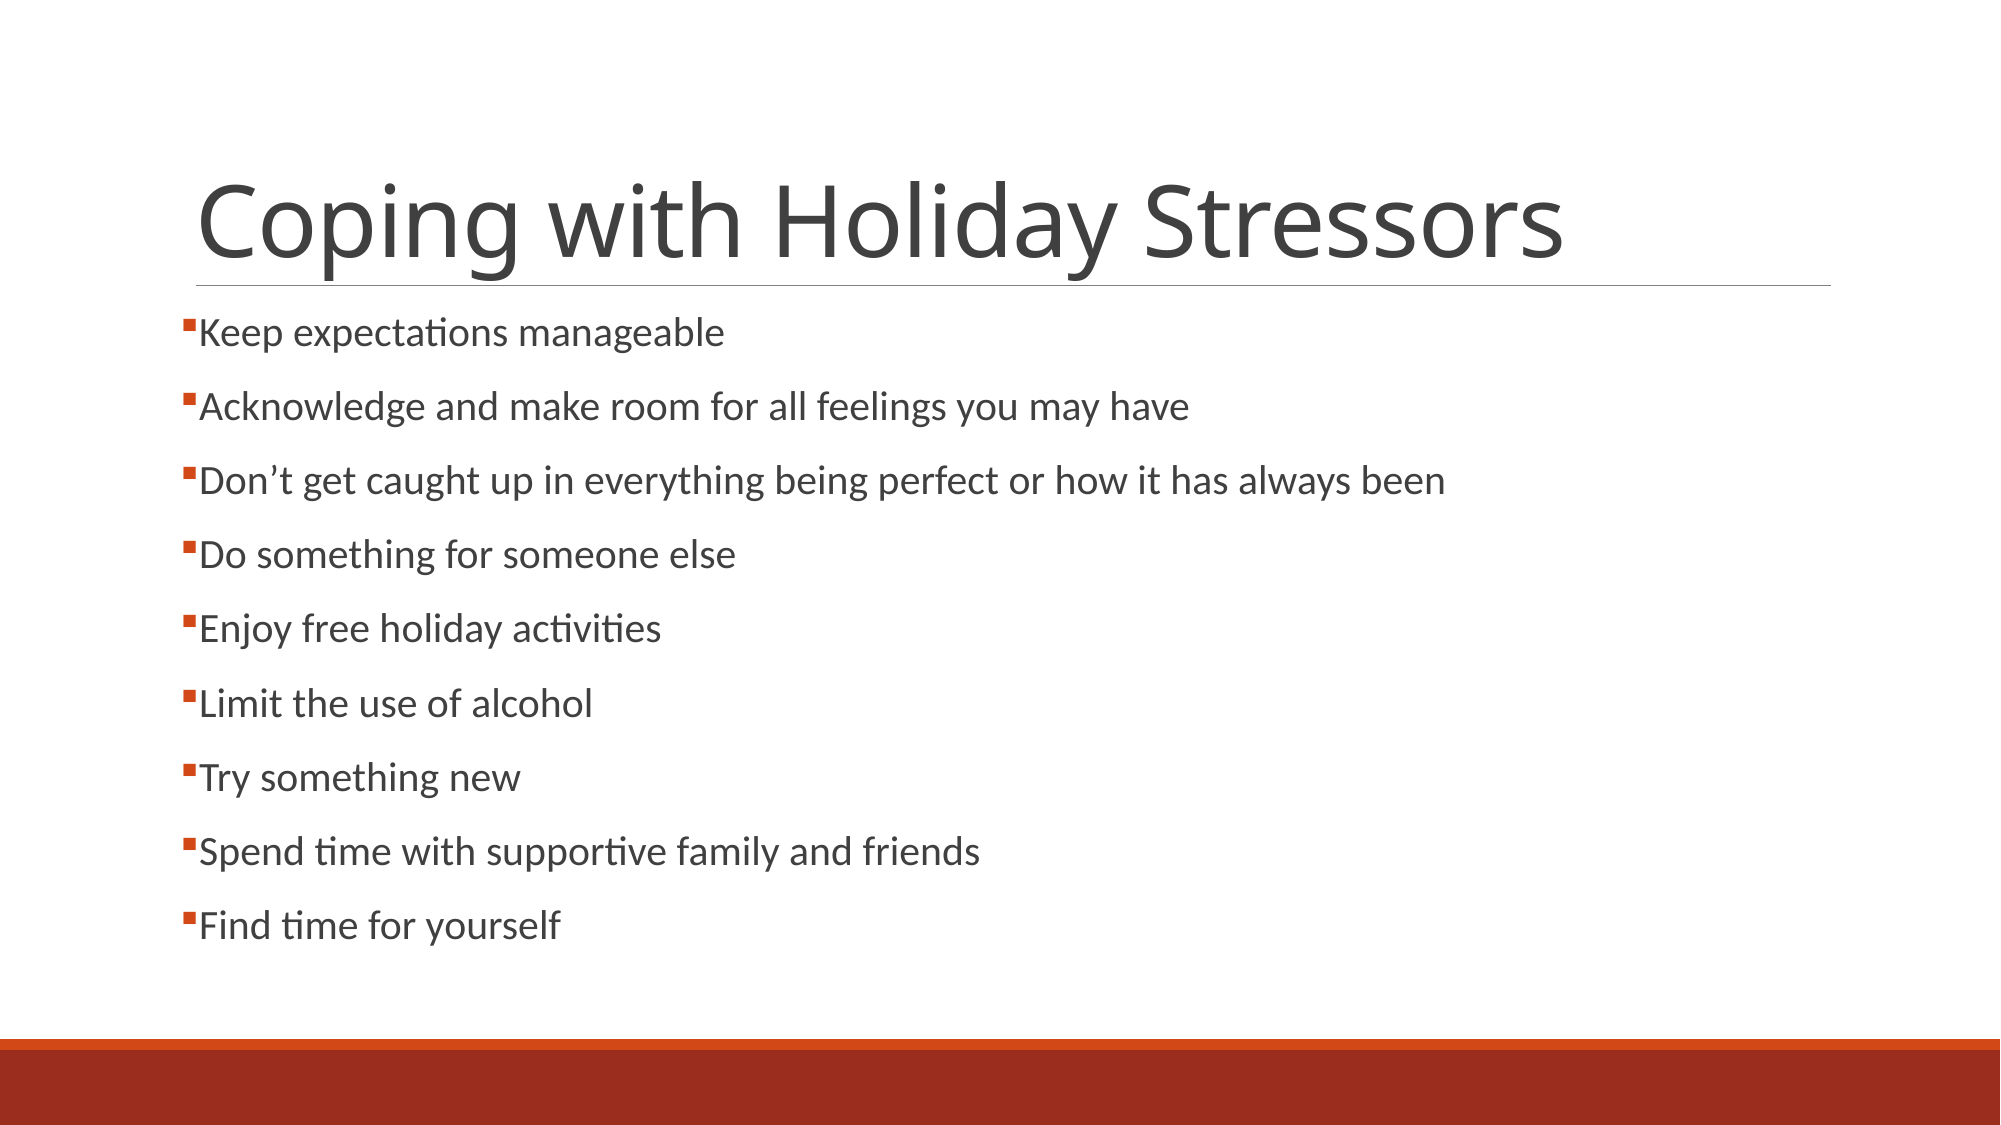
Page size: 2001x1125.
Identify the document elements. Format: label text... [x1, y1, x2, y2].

title Coping with Holiday Stressors [180, 47, 1830, 285]
list Keep expectations manageable Acknowledge and make room for all feelings you may have Don’t get caught up in everything being perfect or how it has always been Do something for someone else Enjoy free holiday activities Limit the use of alcohol Try something new Spend time with supportive family and friends Find time for yourself [180, 302, 1830, 963]
